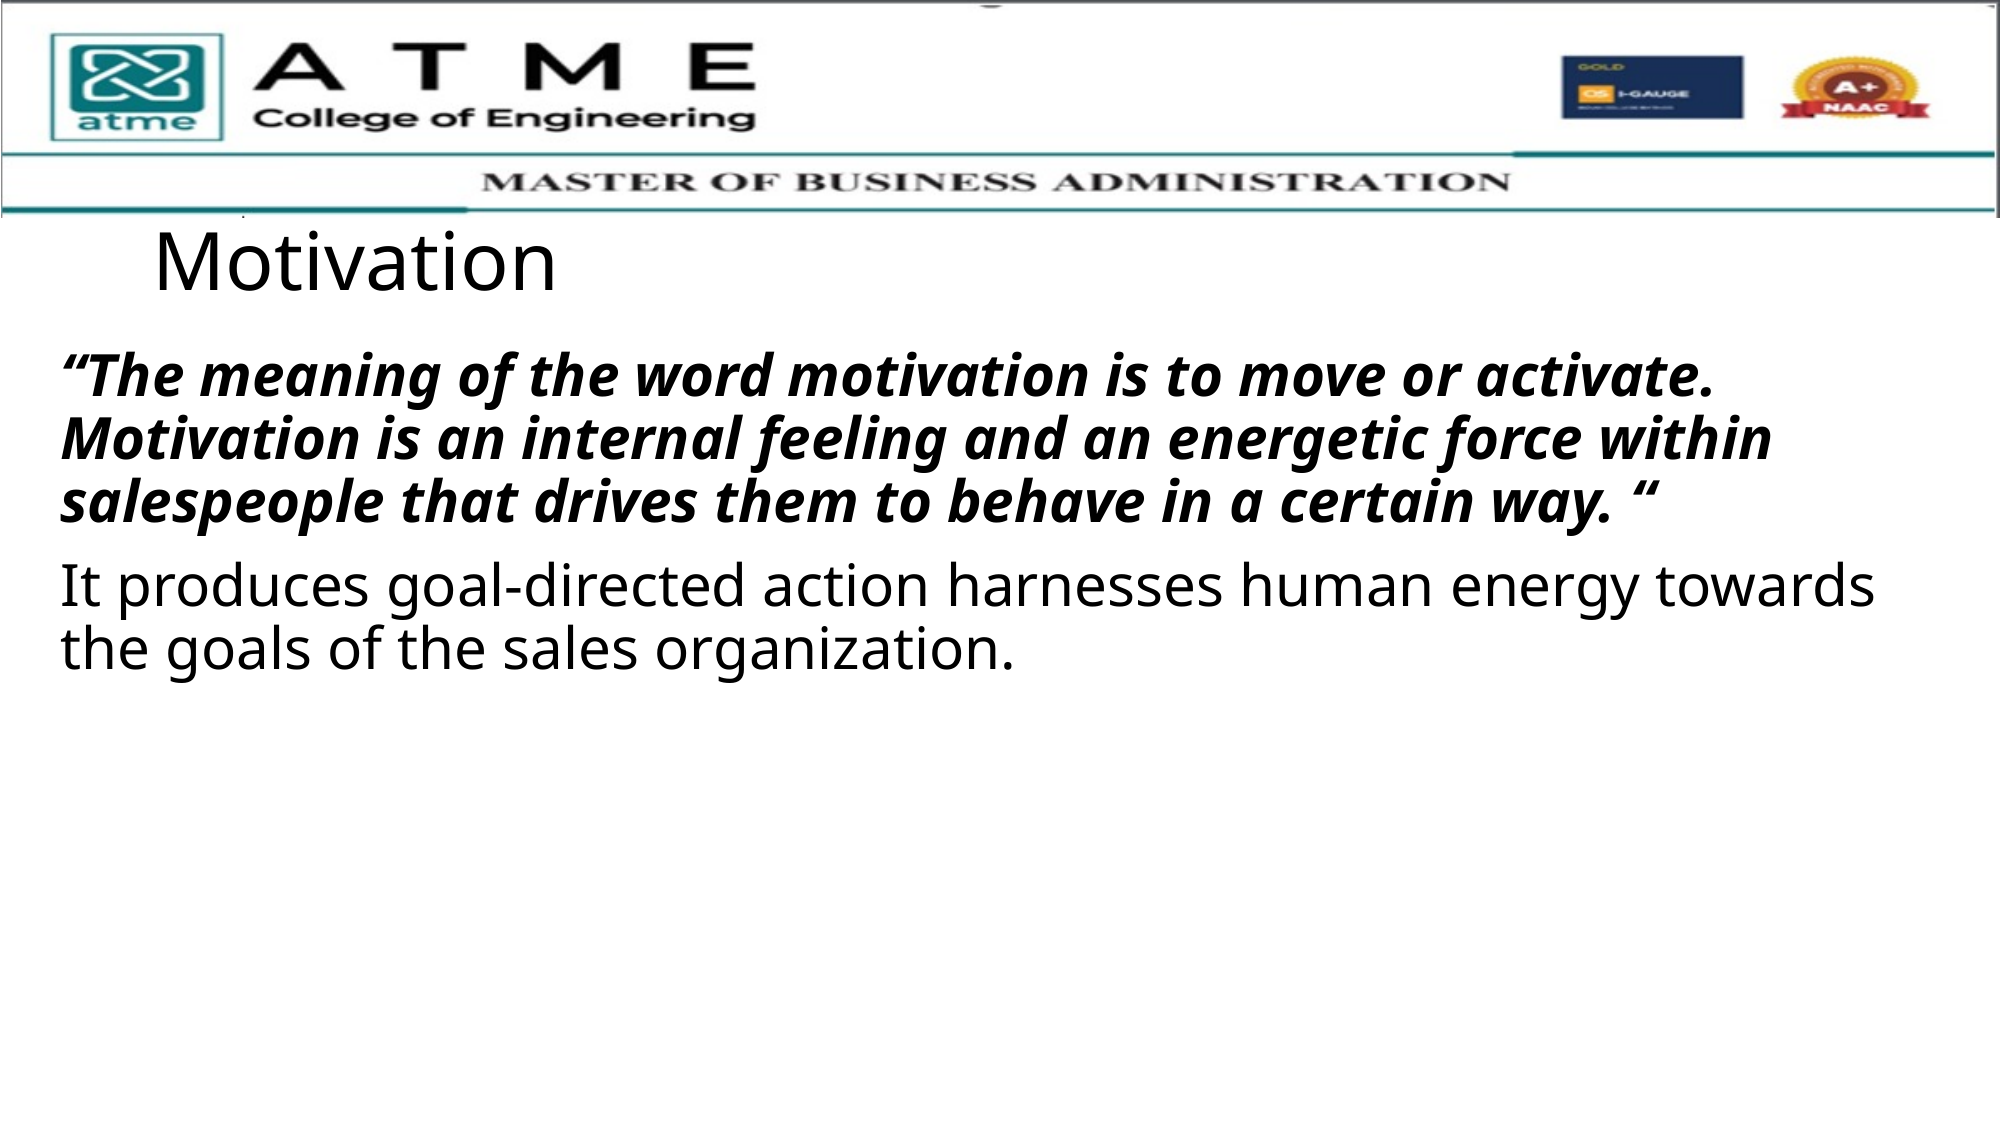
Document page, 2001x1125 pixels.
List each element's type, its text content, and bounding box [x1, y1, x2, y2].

picture [1, 0, 2000, 218]
list “The meaning of the word motivation is to move or activate. Motivation is an internal feeling and an energetic force within salespeople that drives them to behave in a certain way. “ It produces goal-directed action harnesses human energy towards the goals of the sales organization. [45, 338, 1939, 1066]
title Motivation [137, 213, 1863, 316]
